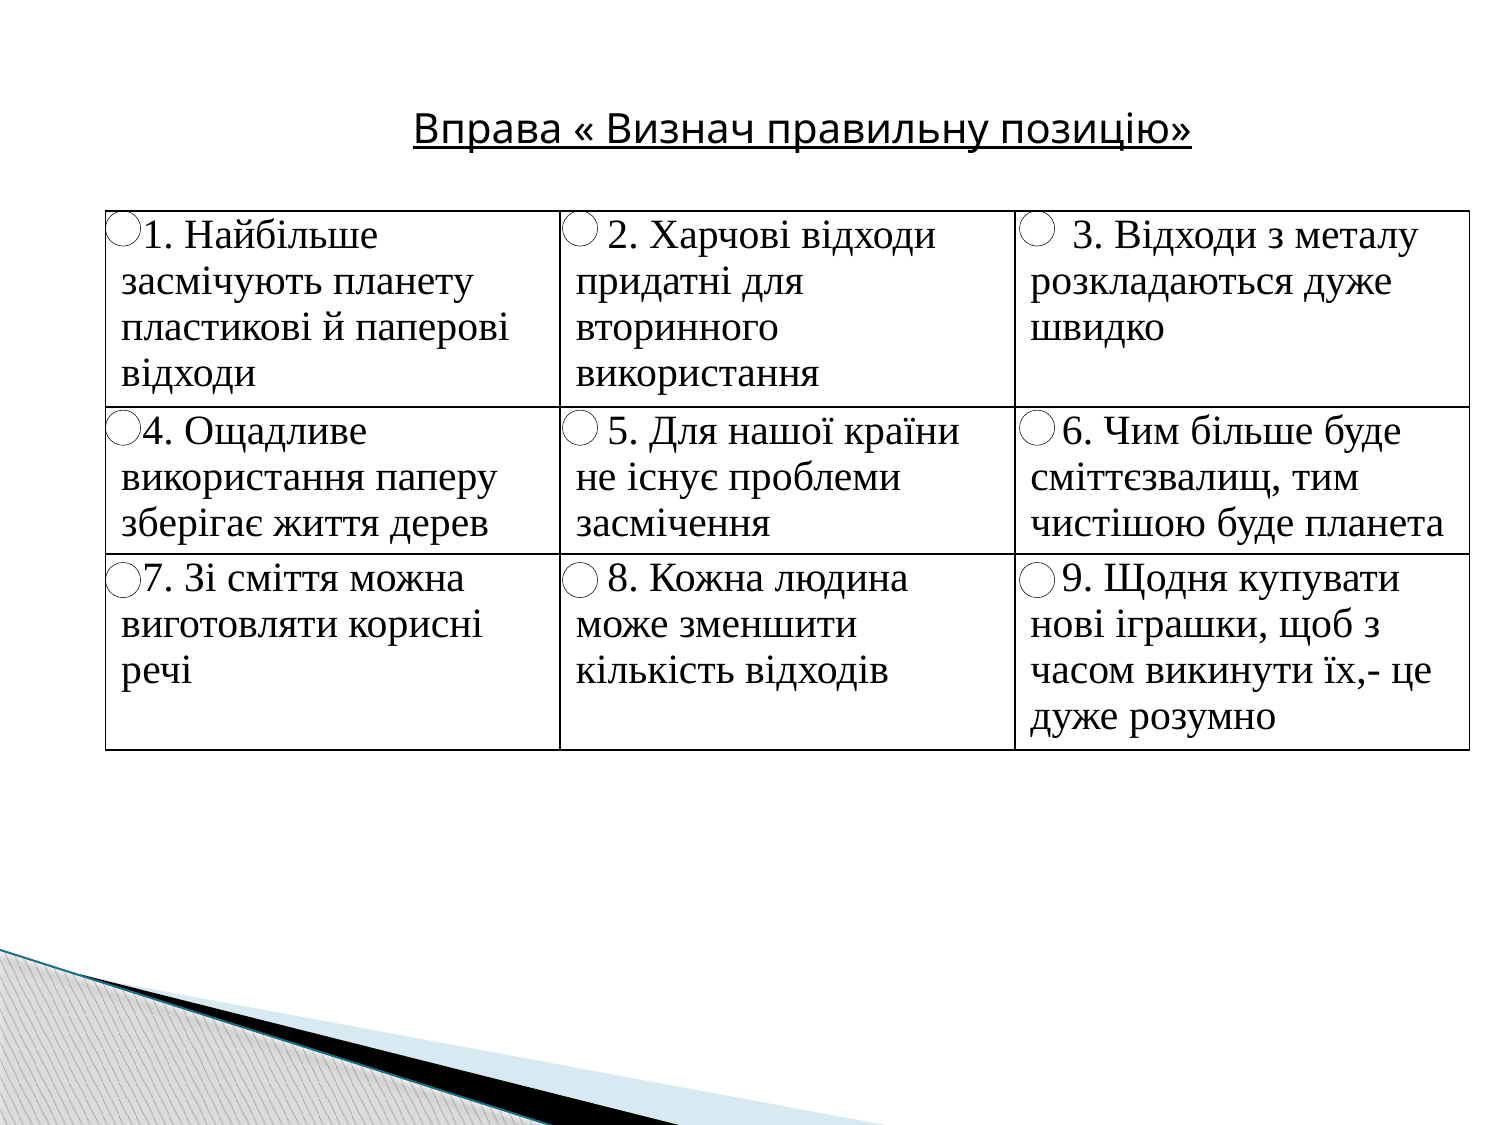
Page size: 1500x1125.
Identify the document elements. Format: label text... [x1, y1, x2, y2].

text_box [1015, 206, 1060, 251]
table_cell ⁪ 9. Щодня купувати нові іграшки, щоб з часом викинути їх,- це дуже розумно [1016, 555, 1469, 749]
text_box [100, 206, 146, 251]
text_box [558, 206, 603, 251]
table_cell ⁪ 4. Ощадливе використання паперу зберігає життя дерев [106, 408, 559, 553]
text_box Вправа « Визнач правильну позицію» [397, 93, 1207, 159]
table_header ⁪ 2. Харчові відходи придатні для вторинного використання [561, 212, 1014, 406]
table_cell ⁪ 5. Для нашої країни не існує проблеми засмічення [561, 408, 1014, 553]
table_header ⁪ 3. Відходи з металу розкладаються дуже швидко [1016, 212, 1469, 406]
table_cell ⁪ 8. Кожна людина може зменшити кількість відходів [561, 555, 1014, 749]
text_box [100, 405, 146, 450]
text_box [1015, 558, 1060, 603]
table_cell ⁪ 6. Чим більше буде сміттєзвалищ, тим чистішою буде планета [1016, 408, 1469, 553]
table_header ⁪ 1. Найбільше засмічують планету пластикові й паперові відходи [106, 212, 559, 406]
text_box [558, 405, 603, 450]
text_box [558, 558, 603, 603]
table_cell ⁪ 7. Зі сміття можна виготовляти корисні речі [106, 555, 559, 749]
text_box [100, 558, 146, 603]
text_box [1015, 405, 1060, 450]
